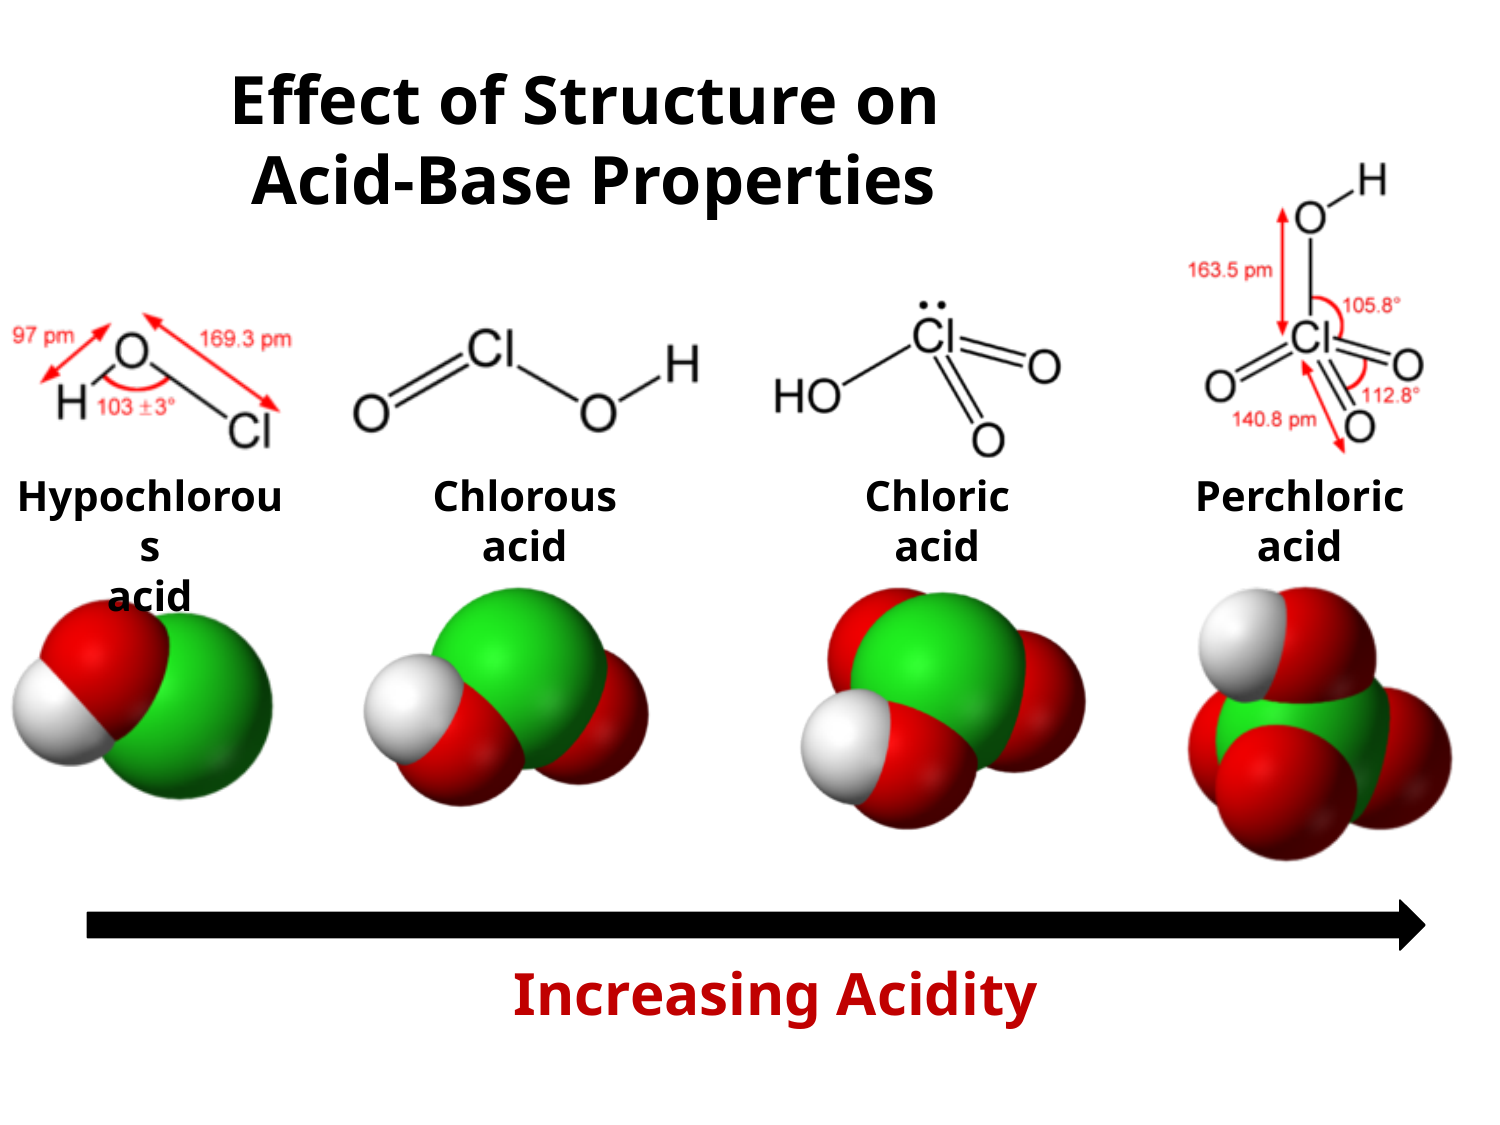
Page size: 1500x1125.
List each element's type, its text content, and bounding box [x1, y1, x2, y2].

text_box Chlorous acid [374, 462, 675, 578]
picture [787, 574, 1101, 844]
picture [762, 287, 1076, 472]
picture [0, 587, 287, 813]
picture [1174, 574, 1466, 876]
picture [349, 574, 663, 821]
text_box Increasing Acidity [499, 950, 1053, 1035]
text_box [87, 900, 1425, 951]
text_box Hypochlorous acid [0, 471, 300, 628]
picture [0, 299, 305, 463]
text_box Chloric acid [787, 462, 1088, 574]
text_box Perchloric acid [1149, 462, 1450, 578]
picture [1174, 149, 1438, 469]
title Effect of Structure on Acid-Base Properties [99, 37, 1088, 238]
picture [337, 312, 715, 451]
